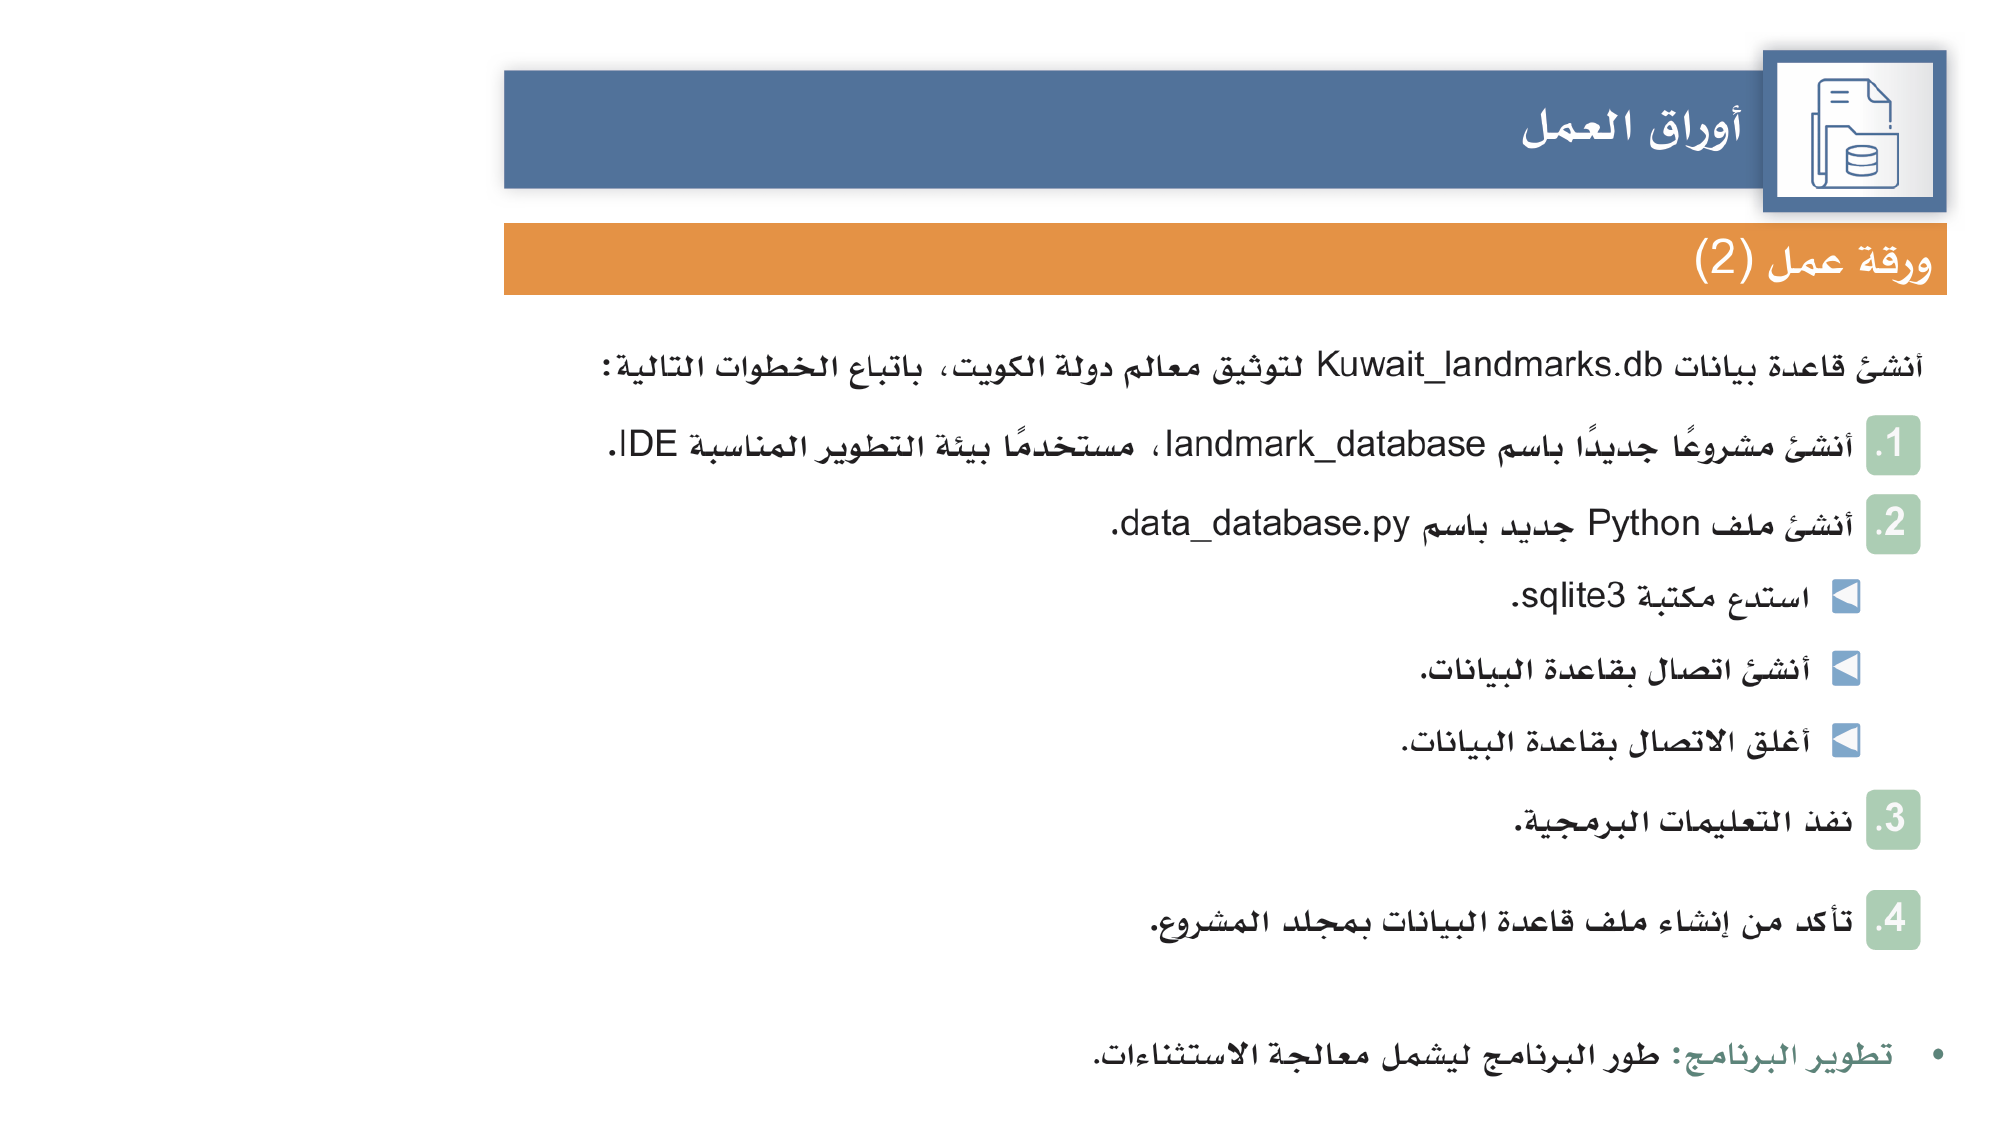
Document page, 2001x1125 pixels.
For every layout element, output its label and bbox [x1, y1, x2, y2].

picture [458, 0, 2000, 1125]
